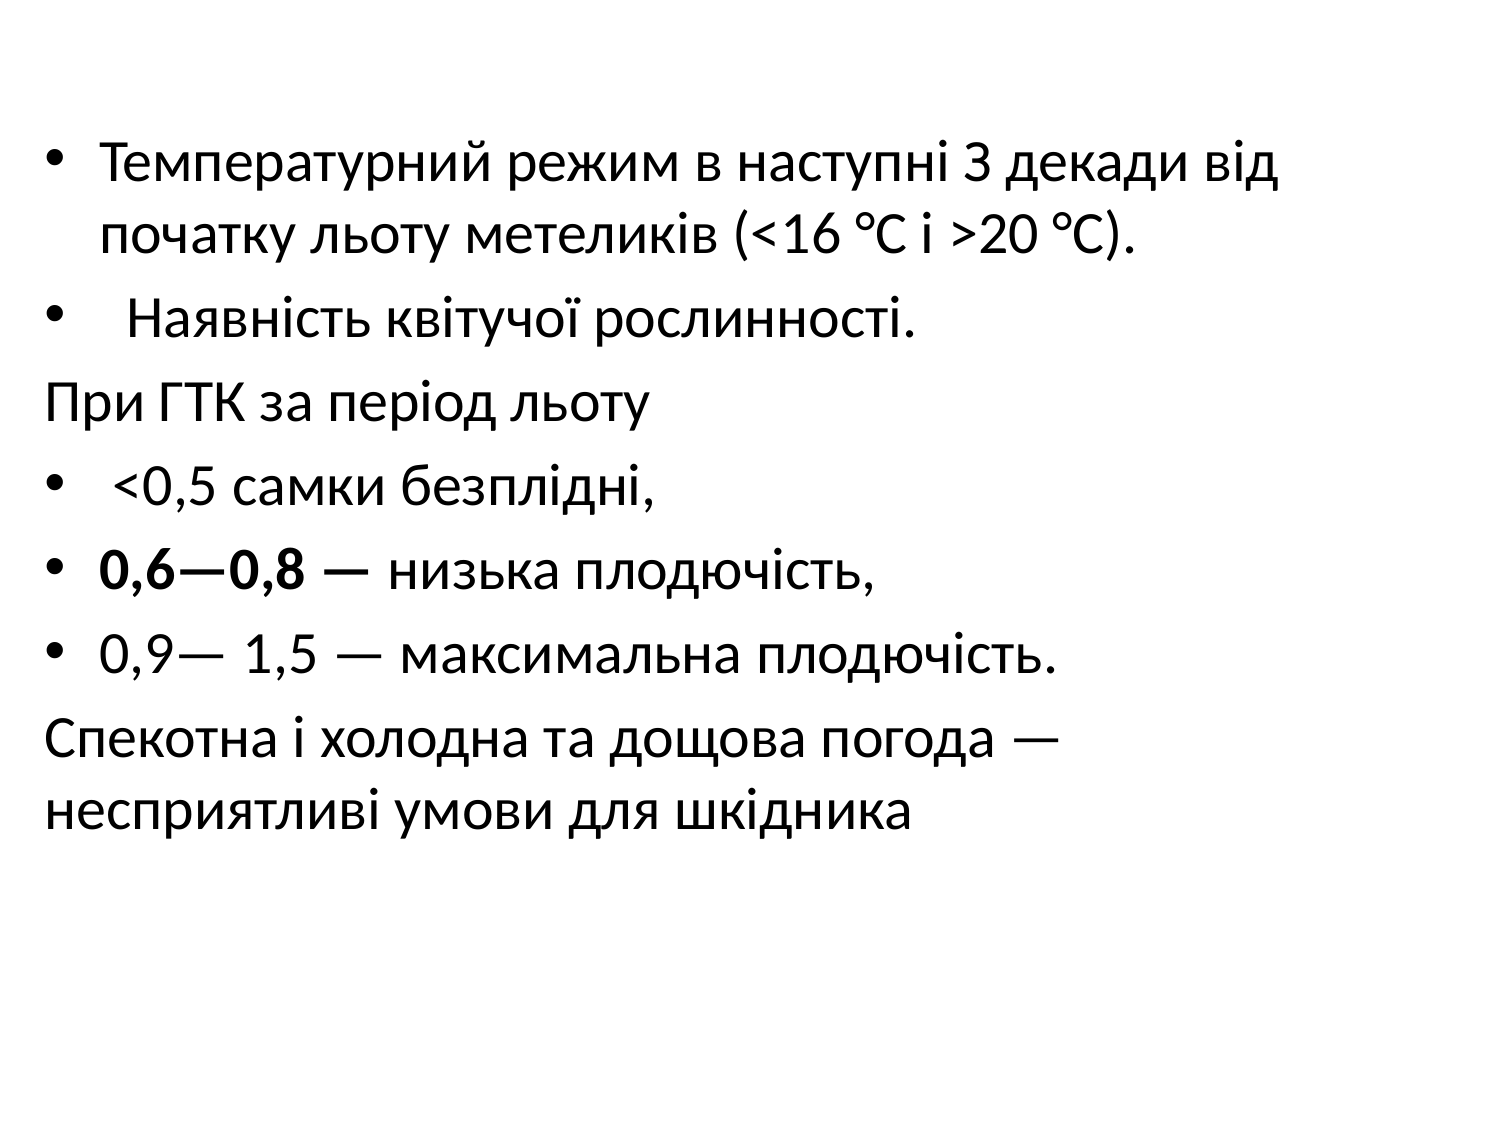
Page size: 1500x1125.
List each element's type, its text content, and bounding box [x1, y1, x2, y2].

list Температурний режим в наступні З декади від початку льоту метеликів (<16 °С і >20 °С). Наявність квітучої рослинності. При ГТК за період льоту <0,5 самки безплідні, 0,6—0,8 — низька плодючість, 0,9— 1,5 — максимальна плодючість. Спекотна і холодна та дощова погода — несприятливі умови для шкідника [29, 113, 1380, 857]
